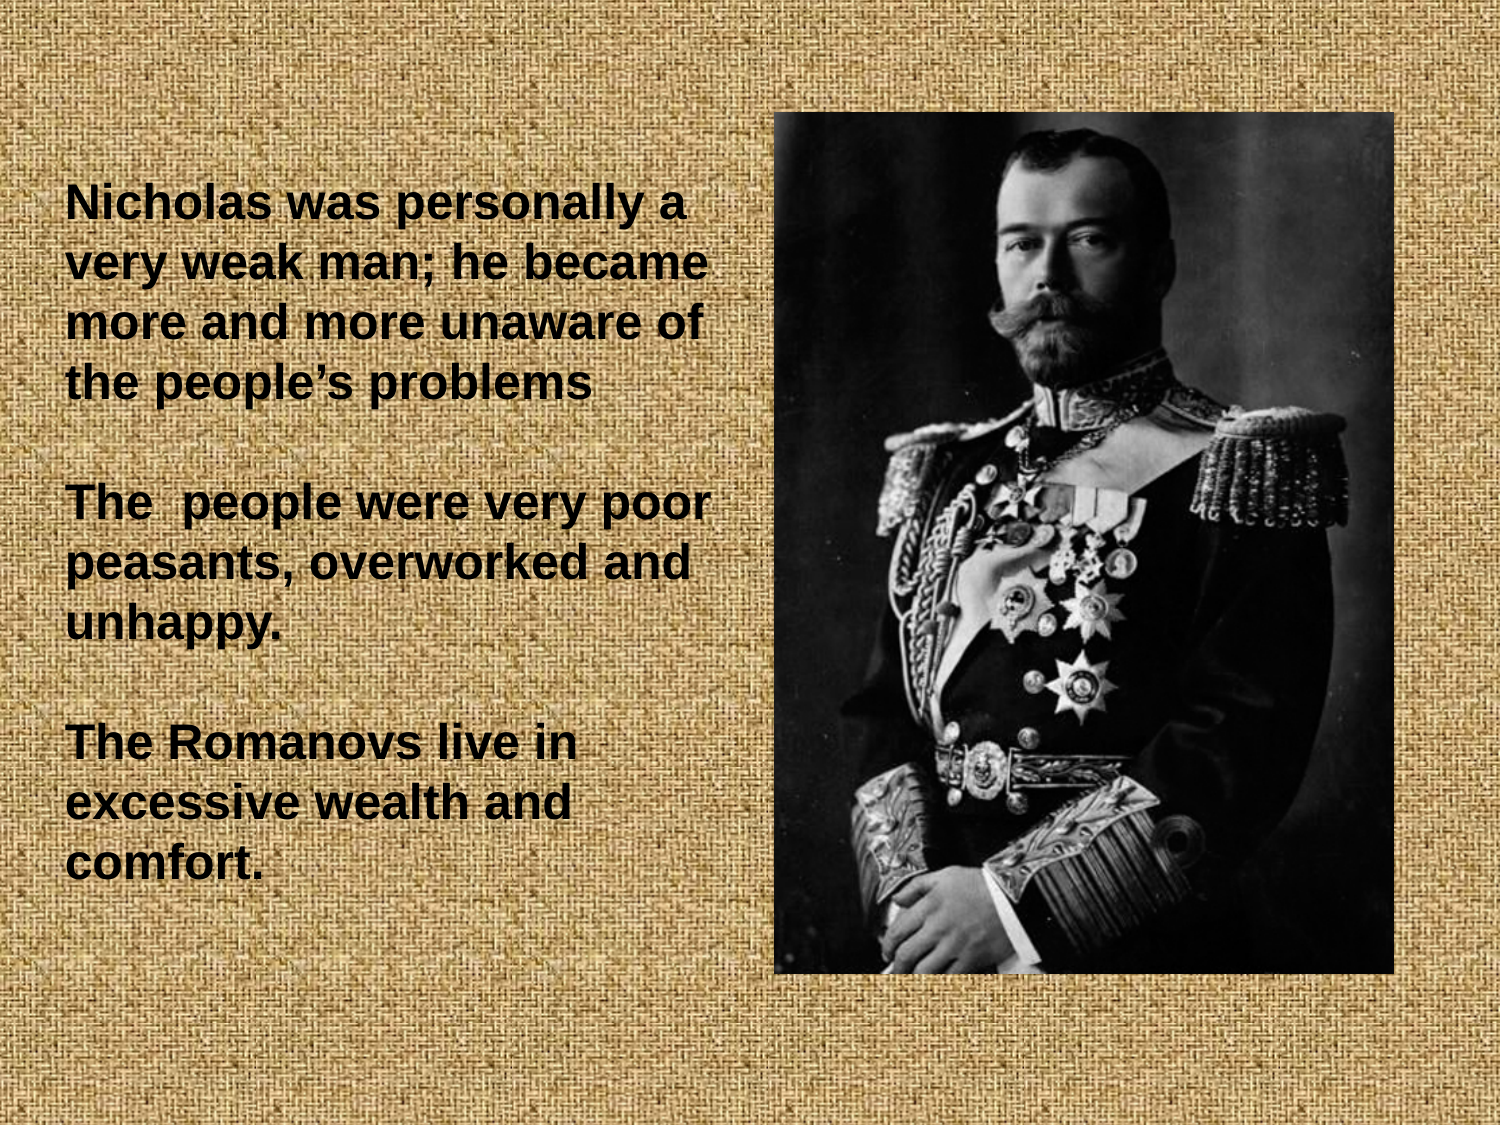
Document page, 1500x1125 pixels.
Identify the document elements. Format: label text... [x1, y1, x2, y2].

picture [0, 0, 1500, 1125]
text_box Nicholas was personally a very weak man; he became more and more unaware of the people’s problems The people were very poor peasants, overworked and unhappy. The Romanovs live in excessive wealth and comfort. [50, 162, 763, 898]
